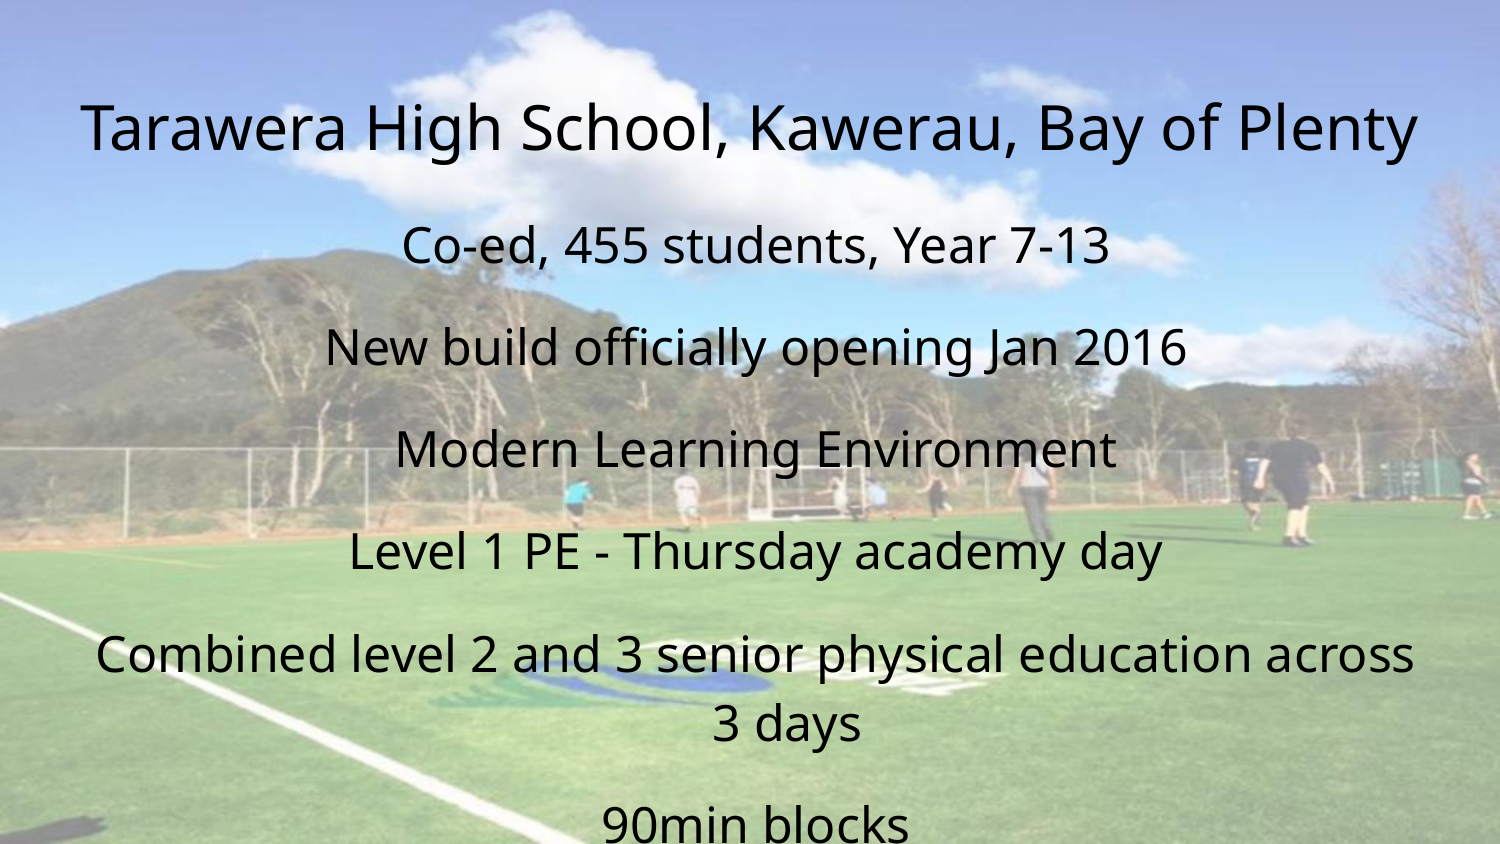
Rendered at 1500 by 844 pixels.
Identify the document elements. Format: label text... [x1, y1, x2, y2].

title Tarawera High School, Kawerau, Bay of Plenty [51, 72, 1449, 167]
picture [0, 0, 1500, 844]
list Co-ed, 455 students, Year 7-13 New build officially opening Jan 2016 Modern Learning Environment Level 1 PE - Thursday academy day Combined level 2 and 3 senior physical education across 3 days 90min blocks School chromebooks for each student [51, 189, 1449, 750]
